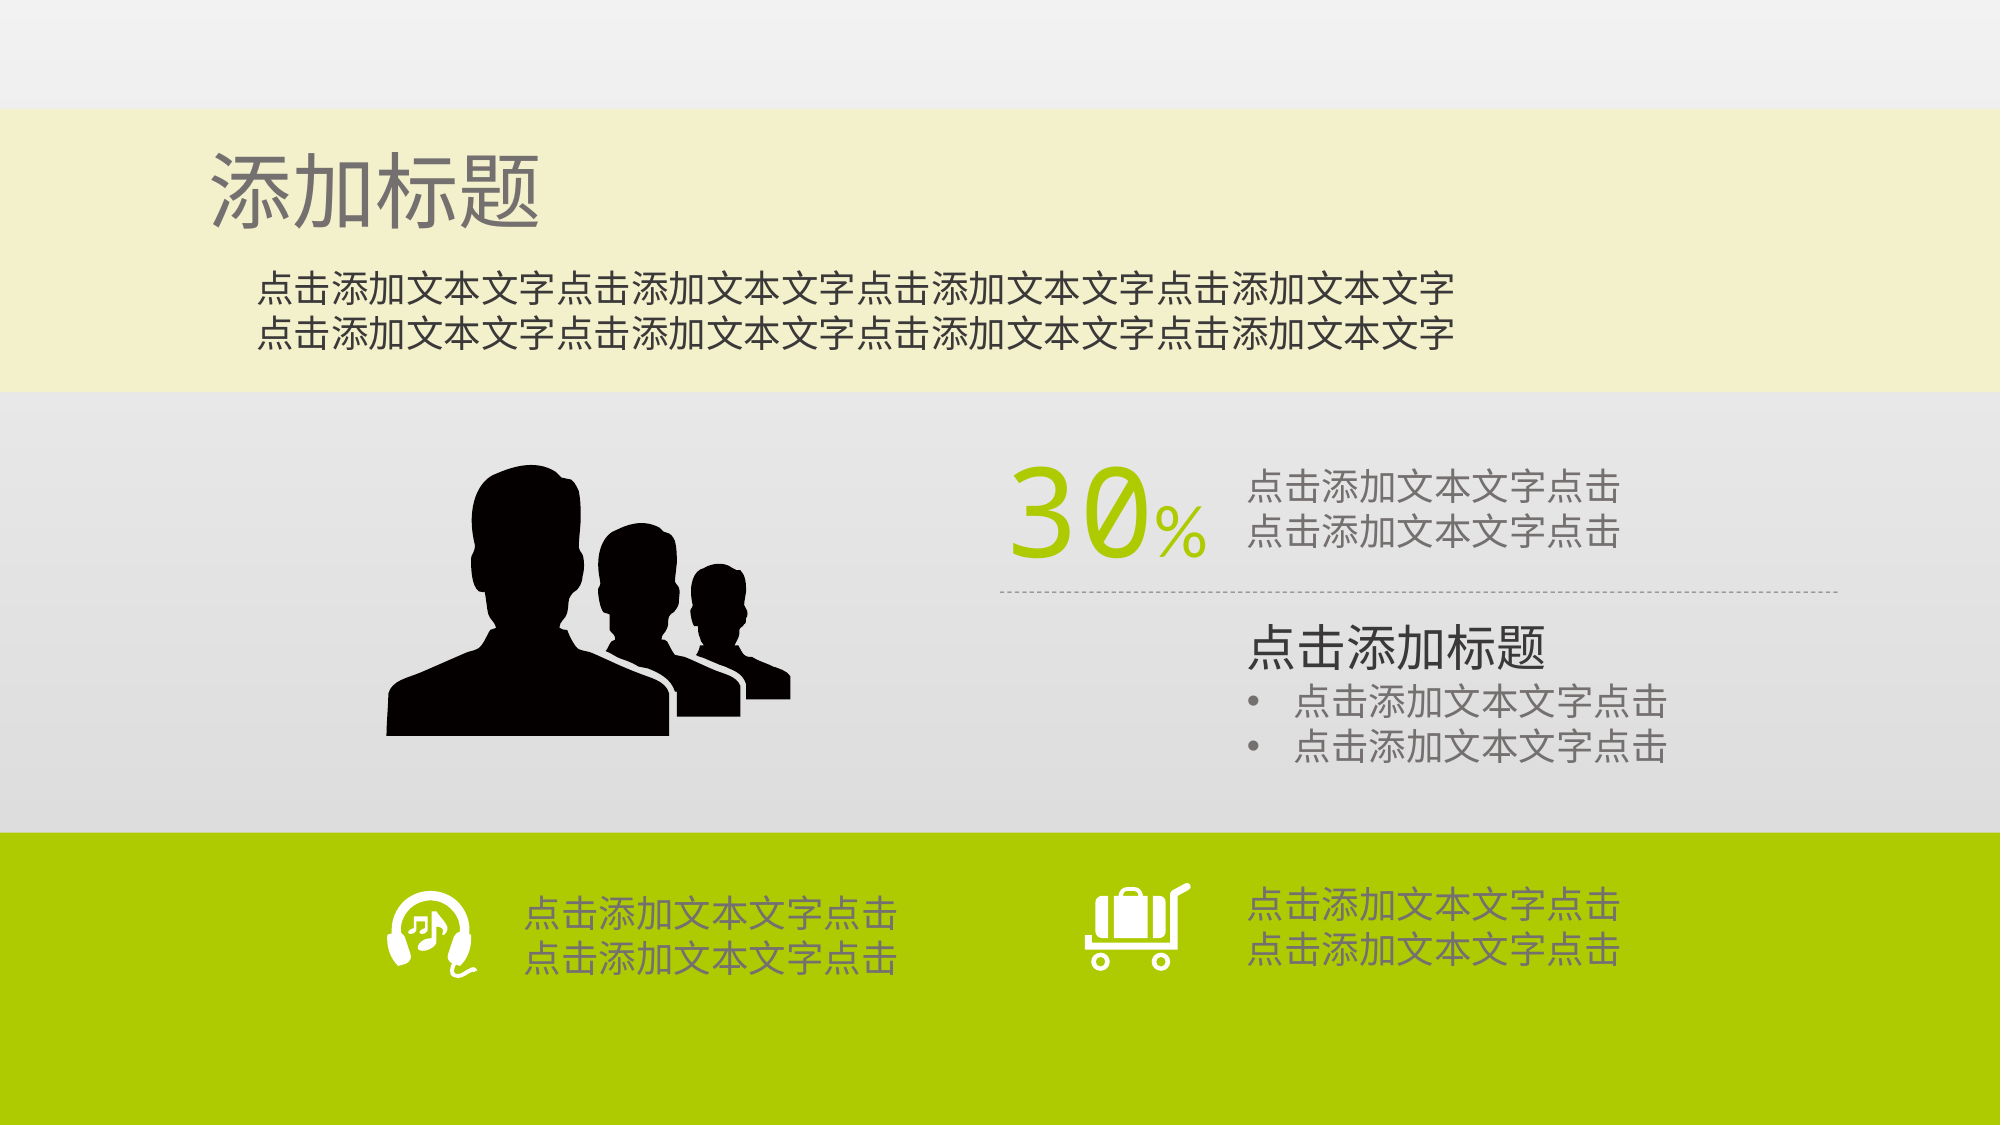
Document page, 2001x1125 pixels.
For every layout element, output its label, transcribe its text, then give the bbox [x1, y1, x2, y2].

text_box 点击添加标题 [1231, 609, 1562, 685]
text_box 点击添加文本文字点击 点击添加文本文字点击 [509, 882, 914, 987]
text_box 点击添加文本文字点击 点击添加文本文字点击 [1232, 455, 1637, 561]
text_box [1091, 952, 1110, 971]
text_box [387, 890, 478, 978]
text_box 添加标题 [194, 131, 557, 246]
text_box 点击添加文本文字点击 点击添加文本文字点击 [1232, 873, 1637, 979]
text_box [1151, 952, 1171, 971]
text_box [386, 464, 670, 736]
text_box [690, 563, 791, 700]
text_box [0, 109, 2000, 393]
text_box 点击添加文本文字点击添加文本文字点击添加文本文字点击添加文本文字 点击添加文本文字点击添加文本文字点击添加文本文字点击添加文本文字 [241, 257, 1472, 362]
text_box [1084, 883, 1191, 950]
text_box 点击添加文本文字点击 点击添加文本文字点击 [1232, 670, 1684, 775]
text_box 30% [989, 425, 1223, 591]
text_box [0, 832, 2000, 1125]
text_box [597, 523, 741, 717]
